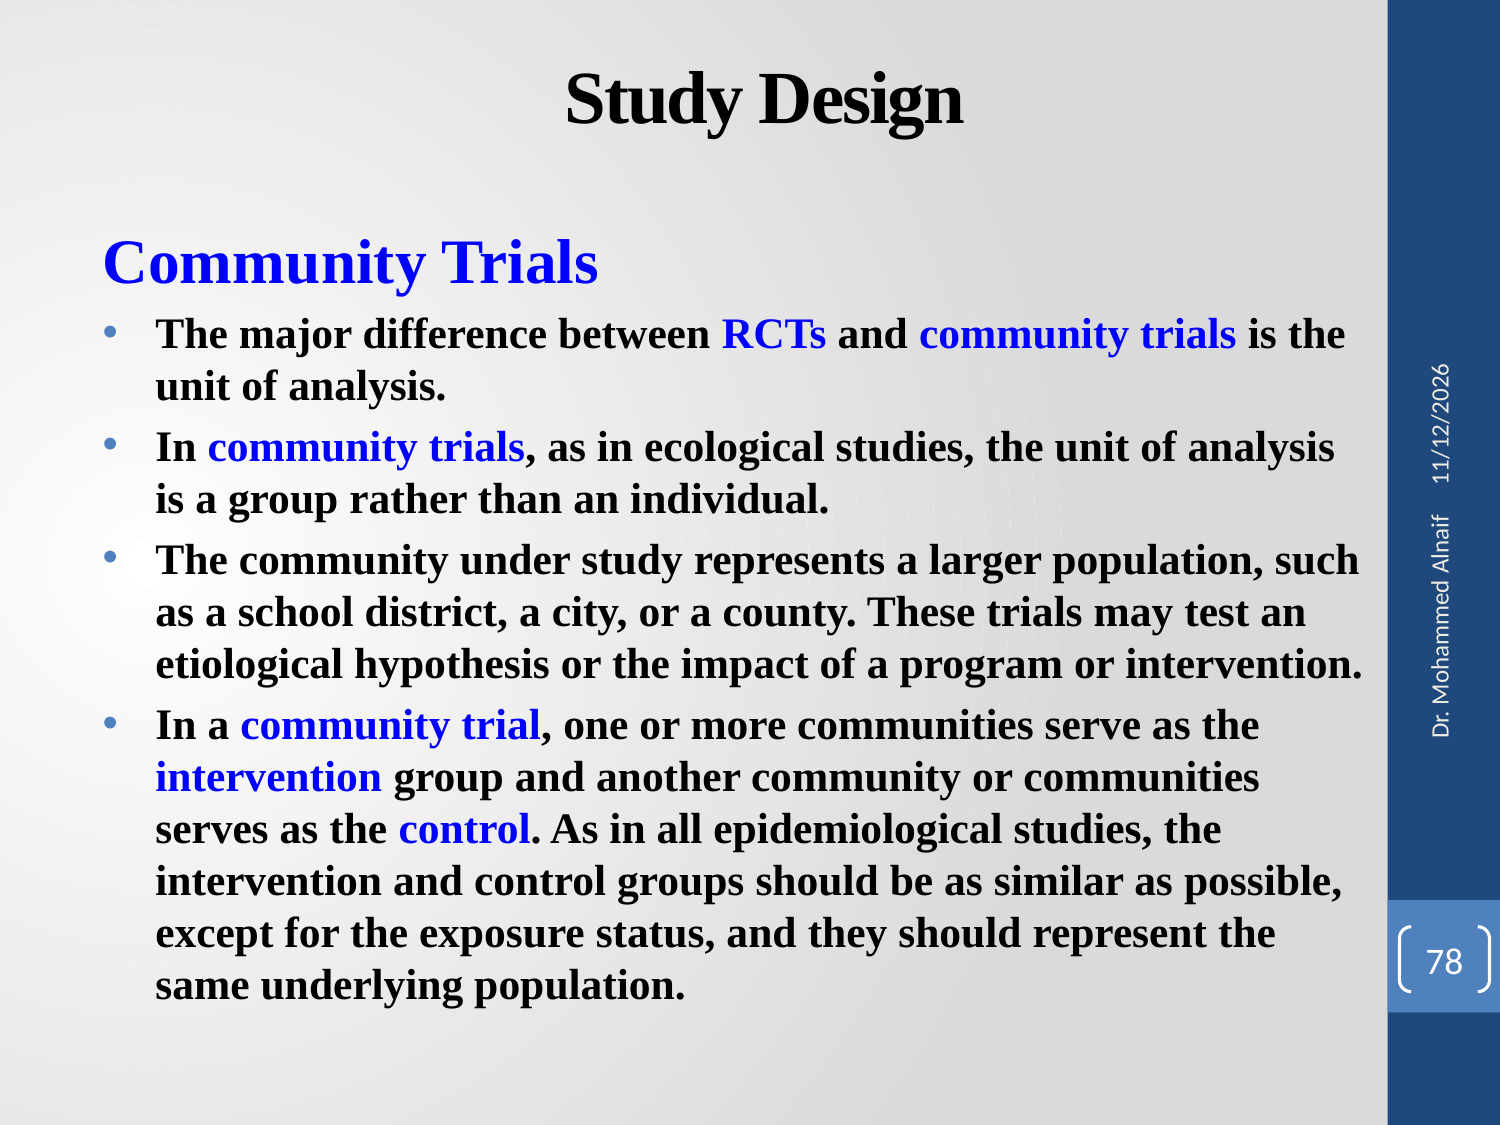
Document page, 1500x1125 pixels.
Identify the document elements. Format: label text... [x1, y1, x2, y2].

title Study Design [112, 37, 1388, 147]
footer Dr. Mohammed Alnaif [1408, 500, 1469, 889]
subtitle Community Trials The major difference between RCTs and community trials is the unit of analysis. In community trials, as in ecological studies, the unit of analysis is a group rather than an individual. The community under study represents a larger population, such as a school district, a city, or a county. These trials may test an etiological hypothesis or the impact of a program or intervention. In a community trial, one or more communities serve as the intervention group and another community or communities serves as the control. As in all epidemiological studies, the intervention and control groups should be as similar as possible, except for the exposure status, and they should represent the same underlying population. [87, 212, 1388, 1038]
slide_number 78 [1397, 925, 1492, 994]
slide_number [1408, 100, 1469, 500]
